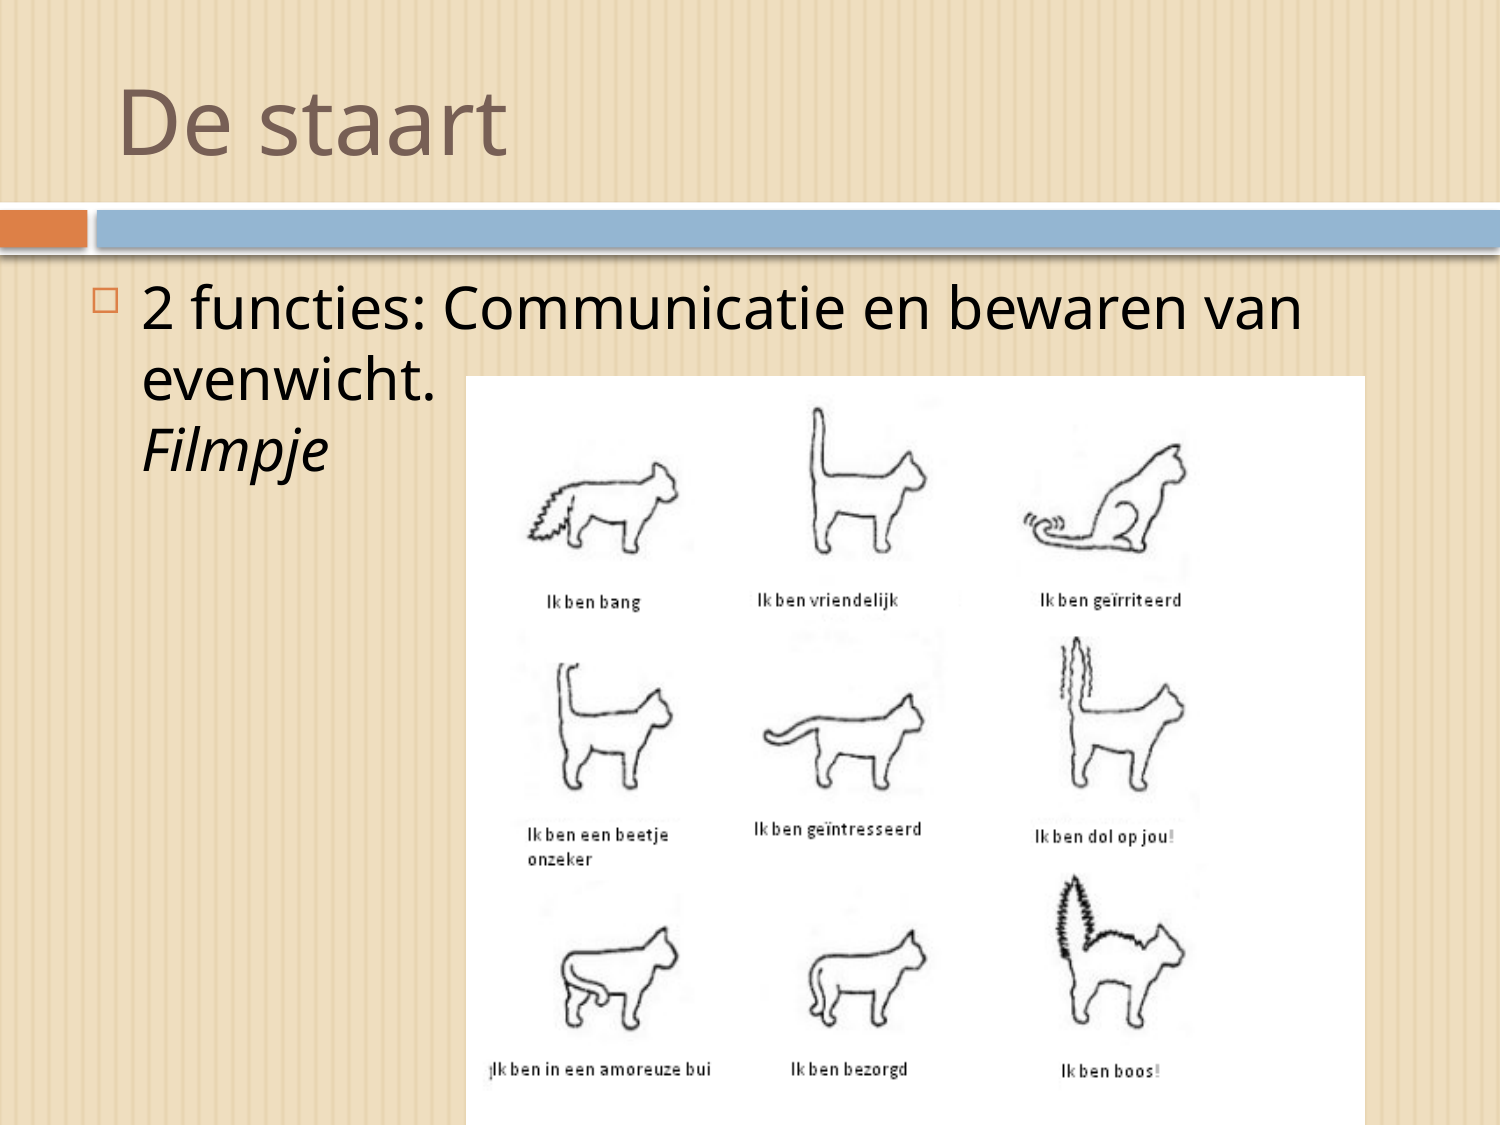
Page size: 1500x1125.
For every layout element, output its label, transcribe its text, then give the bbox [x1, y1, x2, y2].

list 2 functies: Communicatie en bewaren van evenwicht. Filmpje [75, 262, 1425, 492]
picture [466, 375, 1365, 1125]
title De staart [100, 37, 1438, 200]
